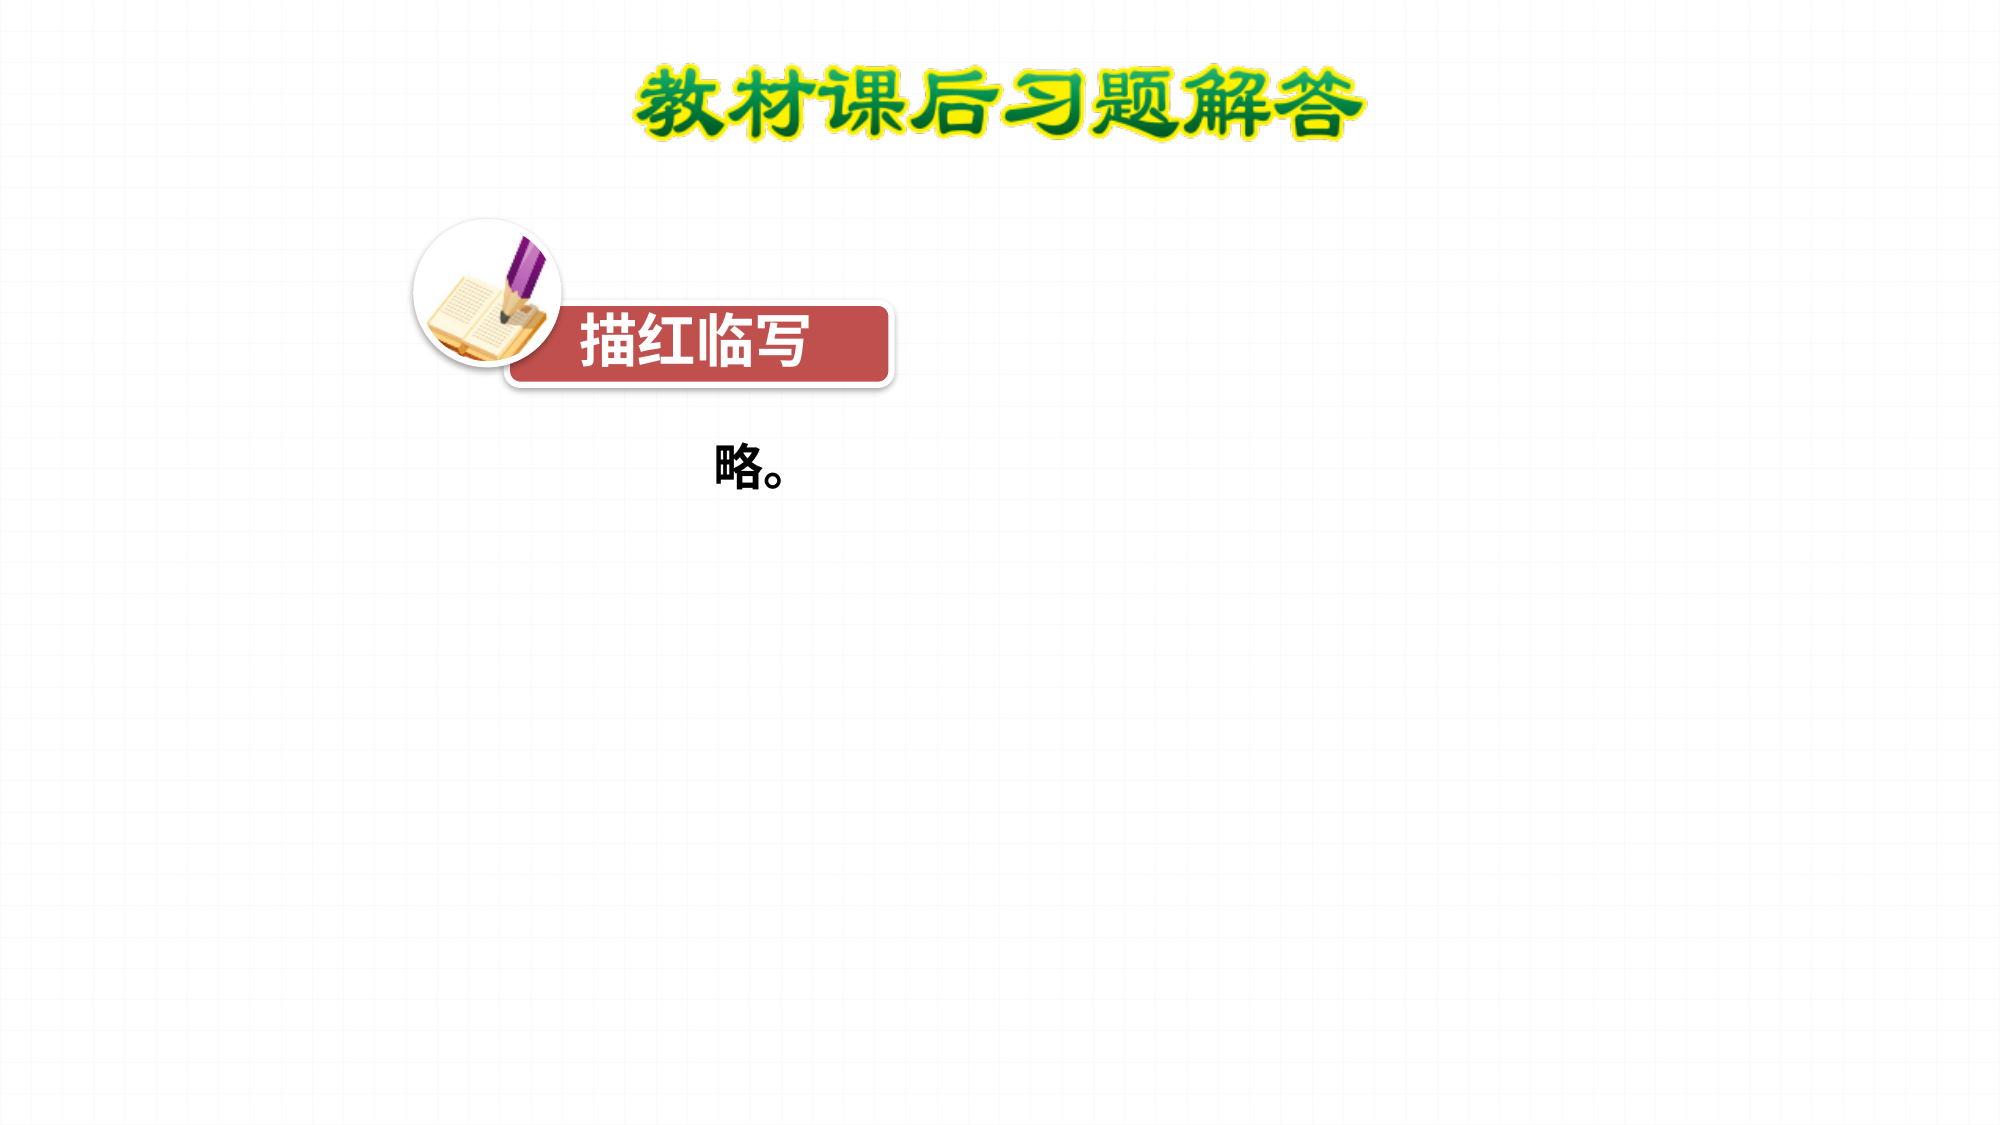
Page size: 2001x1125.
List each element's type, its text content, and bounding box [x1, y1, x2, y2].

text_box 略。 [698, 428, 829, 504]
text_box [258, 196, 1005, 411]
picture [628, 59, 1374, 148]
